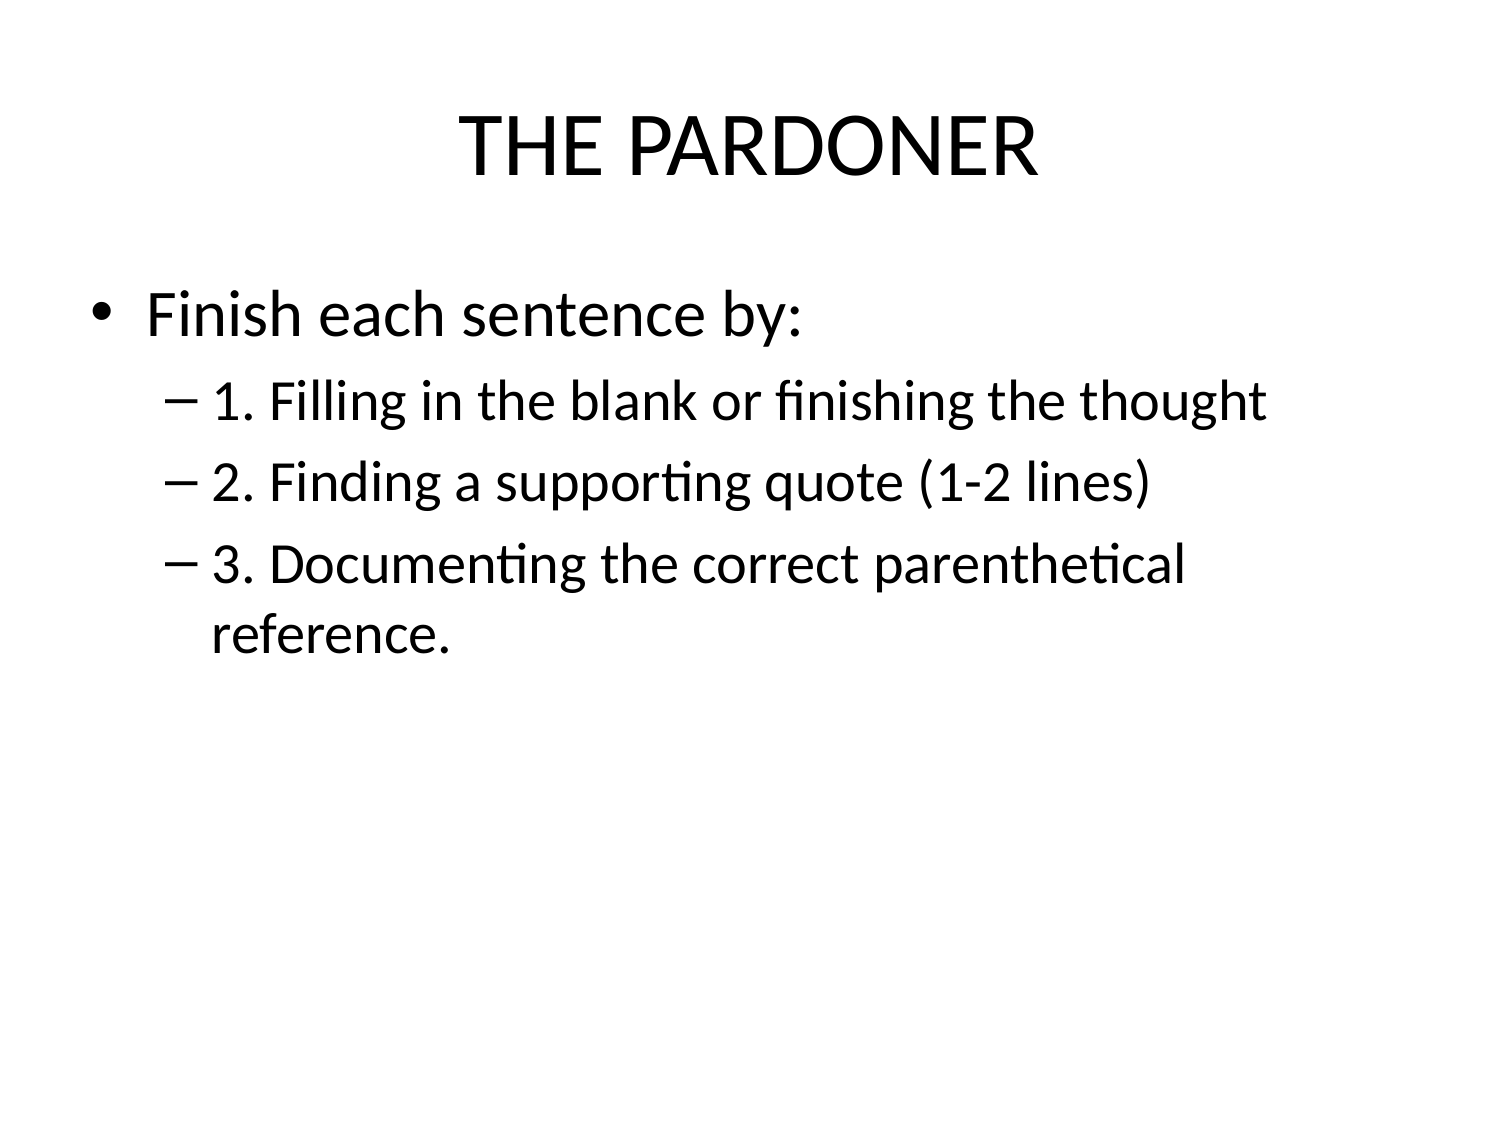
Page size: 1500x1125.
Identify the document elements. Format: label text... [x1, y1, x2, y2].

title THE PARDONER [75, 45, 1425, 233]
list Finish each sentence by: 1. Filling in the blank or finishing the thought 2. Finding a supporting quote (1-2 lines) 3. Documenting the correct parenthetical reference. [75, 262, 1425, 1005]
